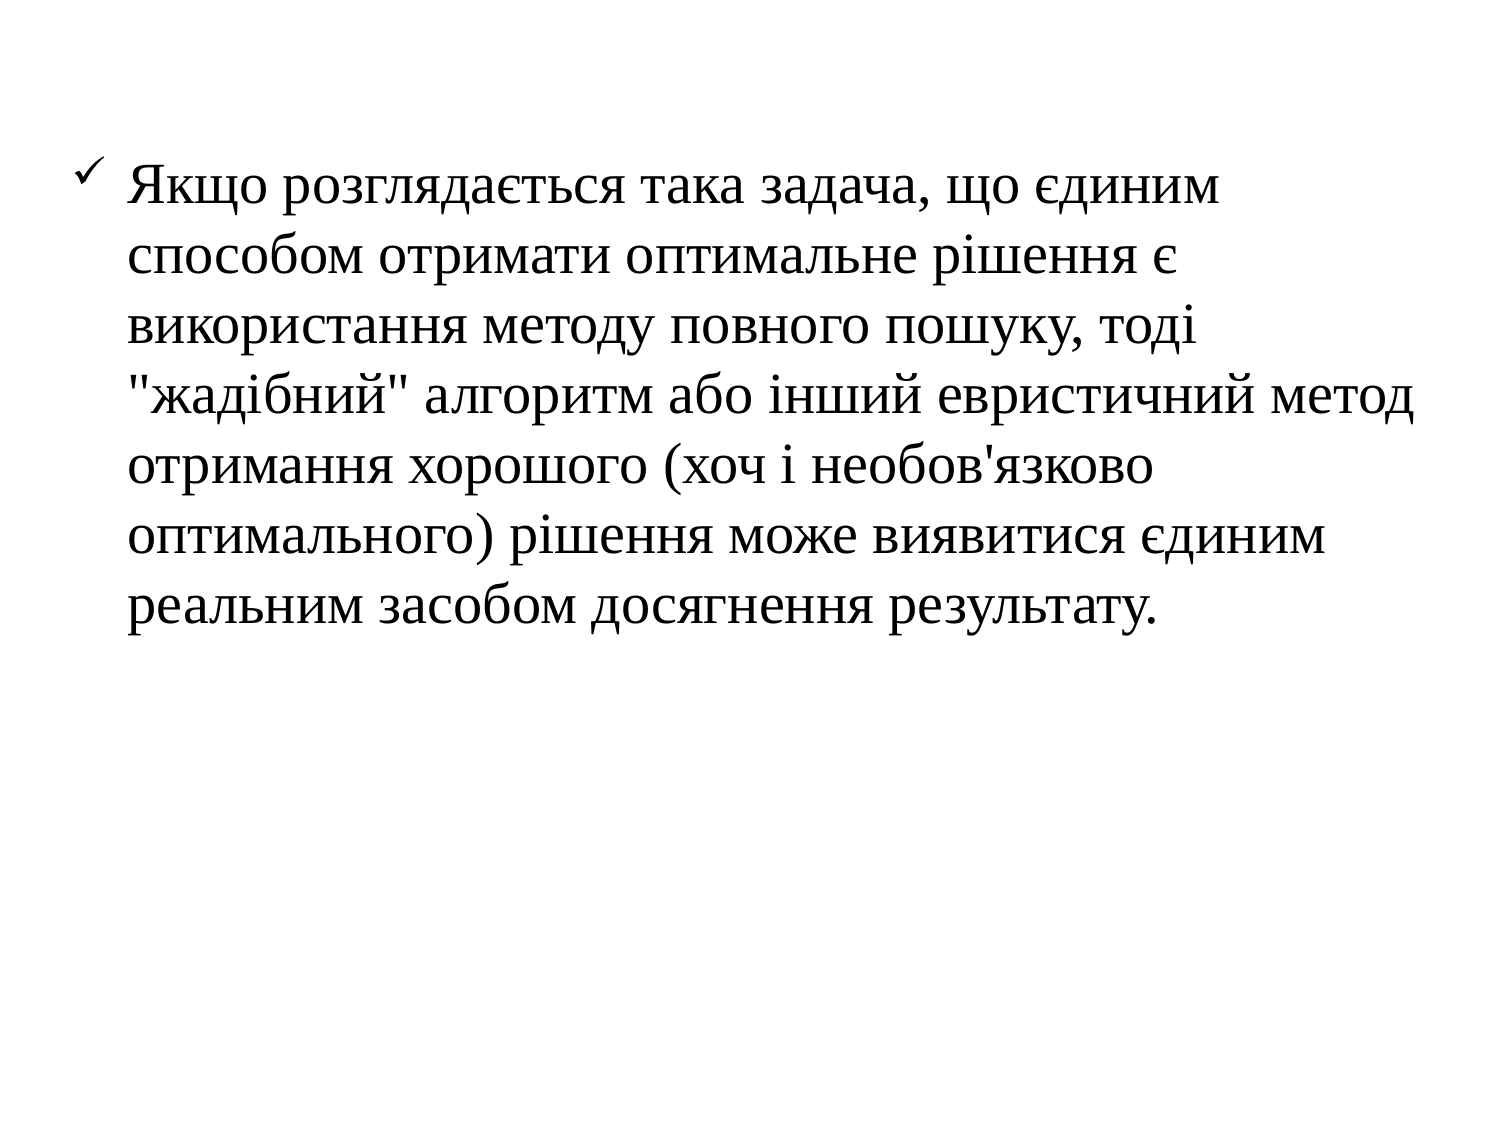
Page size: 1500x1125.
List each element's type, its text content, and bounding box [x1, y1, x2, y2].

list Якщо розглядається така задача, що єдиним способом отримати оптимальне рішення є використання методу повного пошуку, тоді "жадібний" алгоритм або інший евристичний метод отримання хорошого (хоч і необов'язково оптимального) рішення може виявитися єдиним реальним засобом досягнення результату. [41, 136, 1471, 1107]
